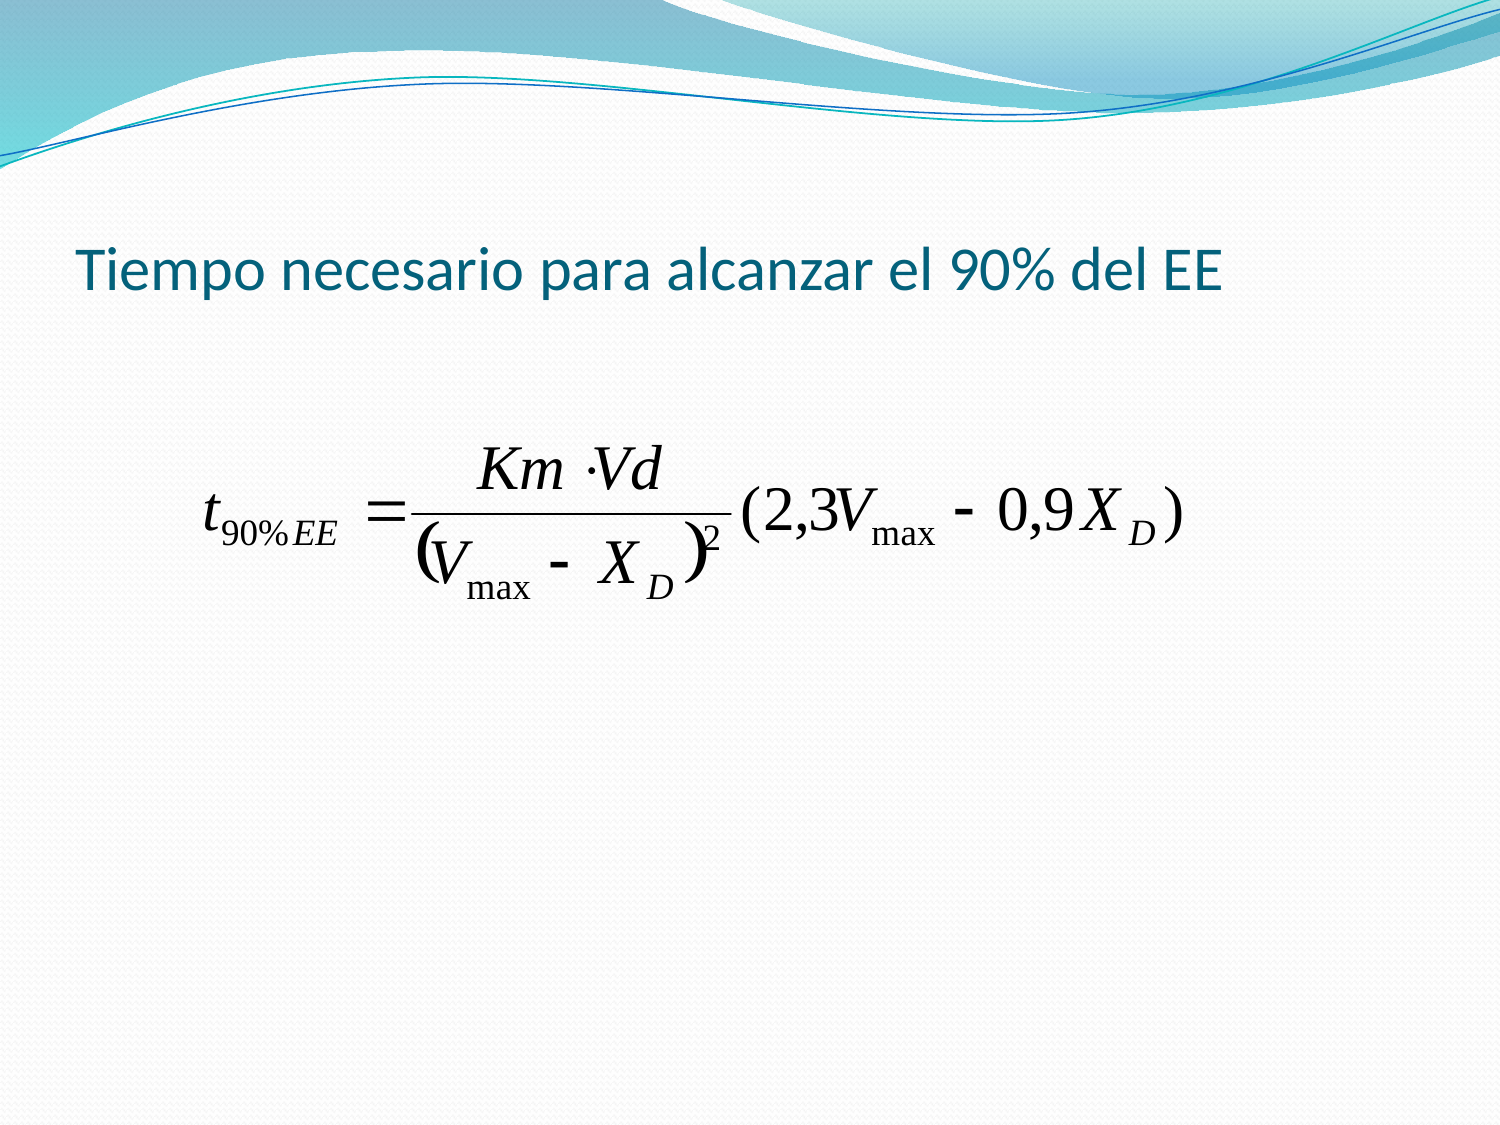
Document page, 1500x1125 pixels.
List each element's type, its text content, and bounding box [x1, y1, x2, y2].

title Tiempo necesario para alcanzar el 90% del EE [74, 115, 1426, 304]
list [194, 429, 1195, 615]
